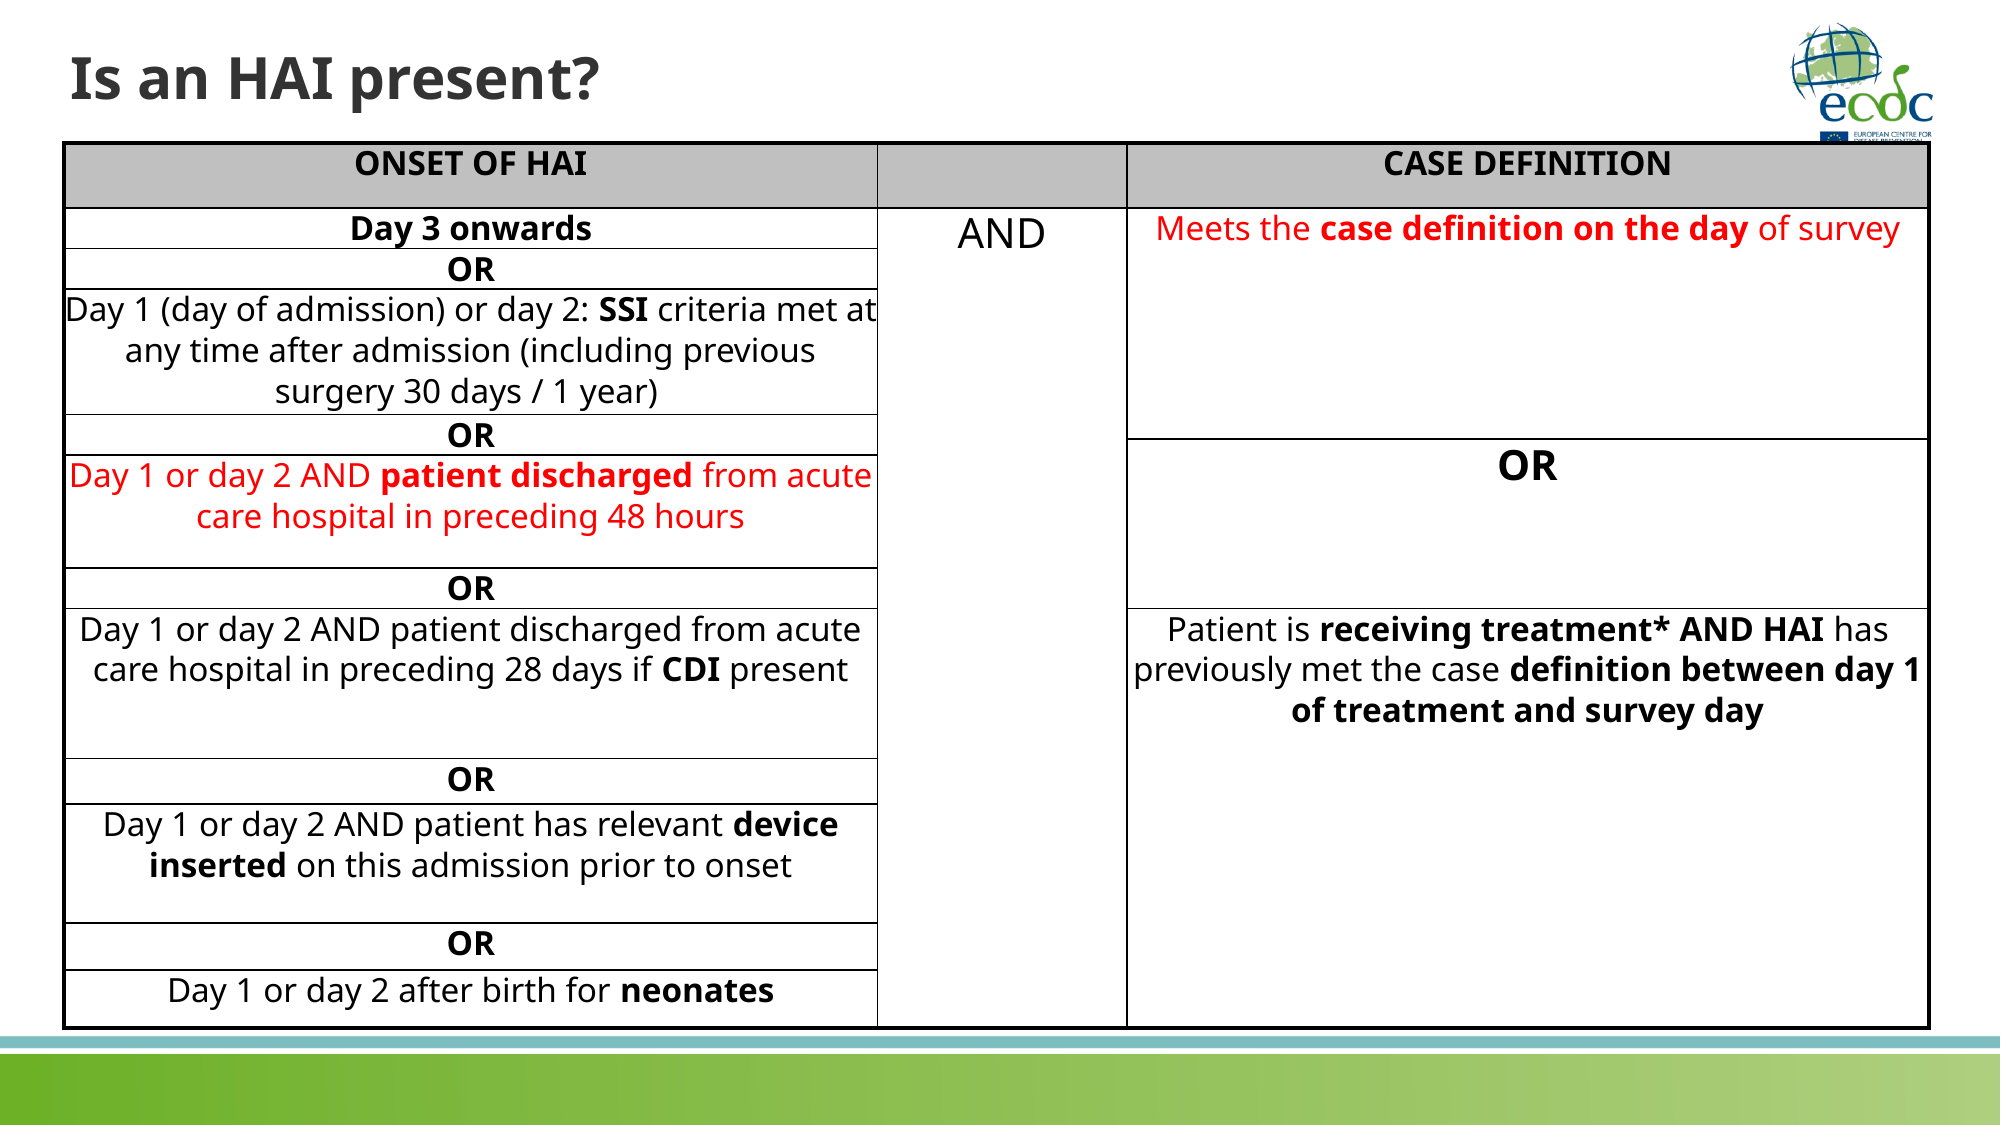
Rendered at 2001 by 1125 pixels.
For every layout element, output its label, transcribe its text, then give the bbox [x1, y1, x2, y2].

table_cell OR [1128, 440, 1927, 608]
table_header ONSET OF HAI [66, 145, 877, 207]
table_cell Day 1 or day 2 AND patient discharged from acute care hospital in preceding 48 hours [66, 456, 877, 567]
title Is an HAI present? [70, 49, 1764, 141]
picture [0, 0, 2000, 1125]
table_cell OR [66, 569, 877, 608]
table_cell AND [878, 209, 1126, 1026]
table_header [878, 145, 1126, 207]
table_cell Patient is receiving treatment* AND HAI has previously met the case definition between day 1 of treatment and survey day [1128, 609, 1927, 1026]
table_cell OR [66, 924, 877, 969]
table_cell Day 1 or day 2 after birth for neonates [66, 971, 877, 1026]
table_cell OR [66, 249, 877, 288]
table_cell Day 3 onwards [66, 209, 877, 248]
table_cell OR [66, 759, 877, 803]
table_cell Day 1 (day of admission) or day 2: SSI criteria met at any time after admission (including previous surgery 30 days / 1 year) [66, 290, 877, 414]
table_cell Day 1 or day 2 AND patient has relevant device inserted on this admission prior to onset [66, 805, 877, 922]
table_header CASE DEFINITION [1128, 145, 1927, 207]
table_cell Day 1 or day 2 AND patient discharged from acute care hospital in preceding 28 days if CDI present [66, 609, 877, 758]
table_cell OR [66, 415, 877, 454]
table_cell Meets the case definition on the day of survey [1128, 209, 1927, 438]
